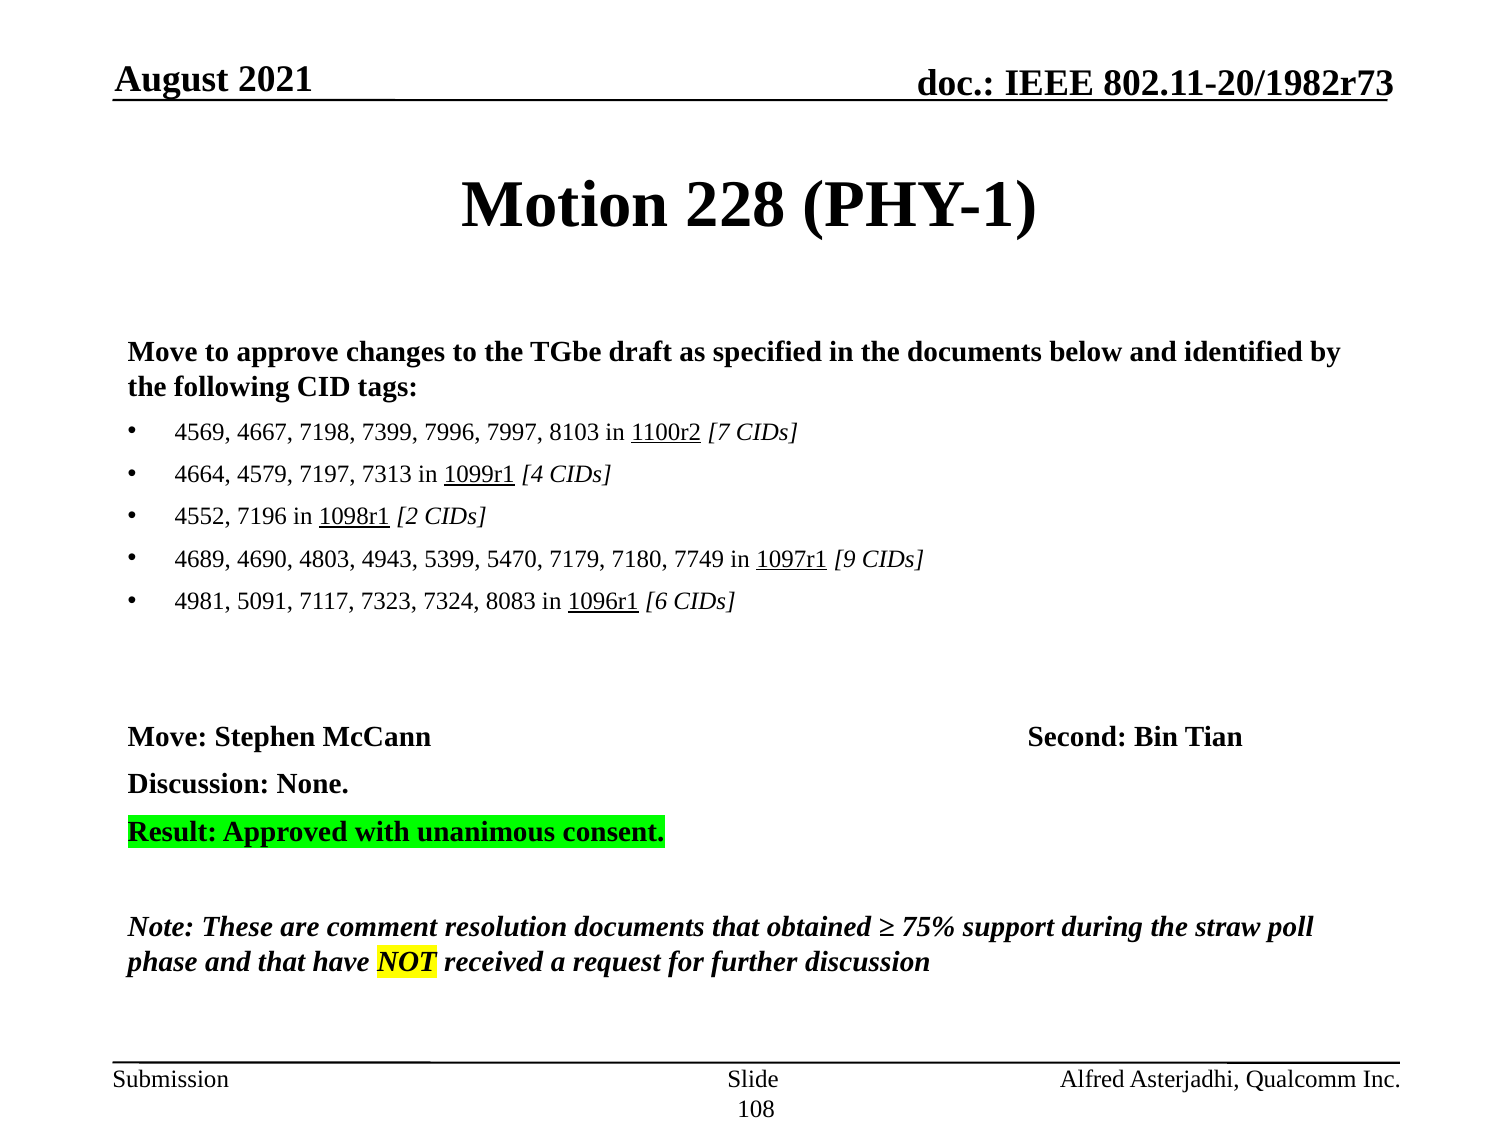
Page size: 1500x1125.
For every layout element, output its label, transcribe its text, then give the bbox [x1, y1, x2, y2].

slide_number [114, 54, 423, 100]
slide_number Slide 108 [712, 1061, 800, 1123]
list Move to approve changes to the TGbe draft as specified in the documents below and identified by the following CID tags: 4569, 4667, 7198, 7399, 7996, 7997, 8103 in 1100r2 [7 CIDs] 4664, 4579, 7197, 7313 in 1099r1 [4 CIDs] 4552, 7196 in 1098r1 [2 CIDs] 4689, 4690, 4803, 4943, 5399, 5470, 7179, 7180, 7749 in 1097r1 [9 CIDs] 4981, 5091, 7117, 7323, 7324, 8083 in 1096r1 [6 CIDs] Move: Stephen McCann Second: Bin Tian Discussion: None. Result: Approved with unanimous consent. Note: These are comment resolution documents that obtained ≥ 75% support during the straw poll phase and that have NOT received a request for further discussion [112, 324, 1388, 1063]
footer Alfred Asterjadhi, Qualcomm Inc. [878, 1061, 1402, 1093]
title Motion 228 (PHY-1) [112, 112, 1388, 288]
